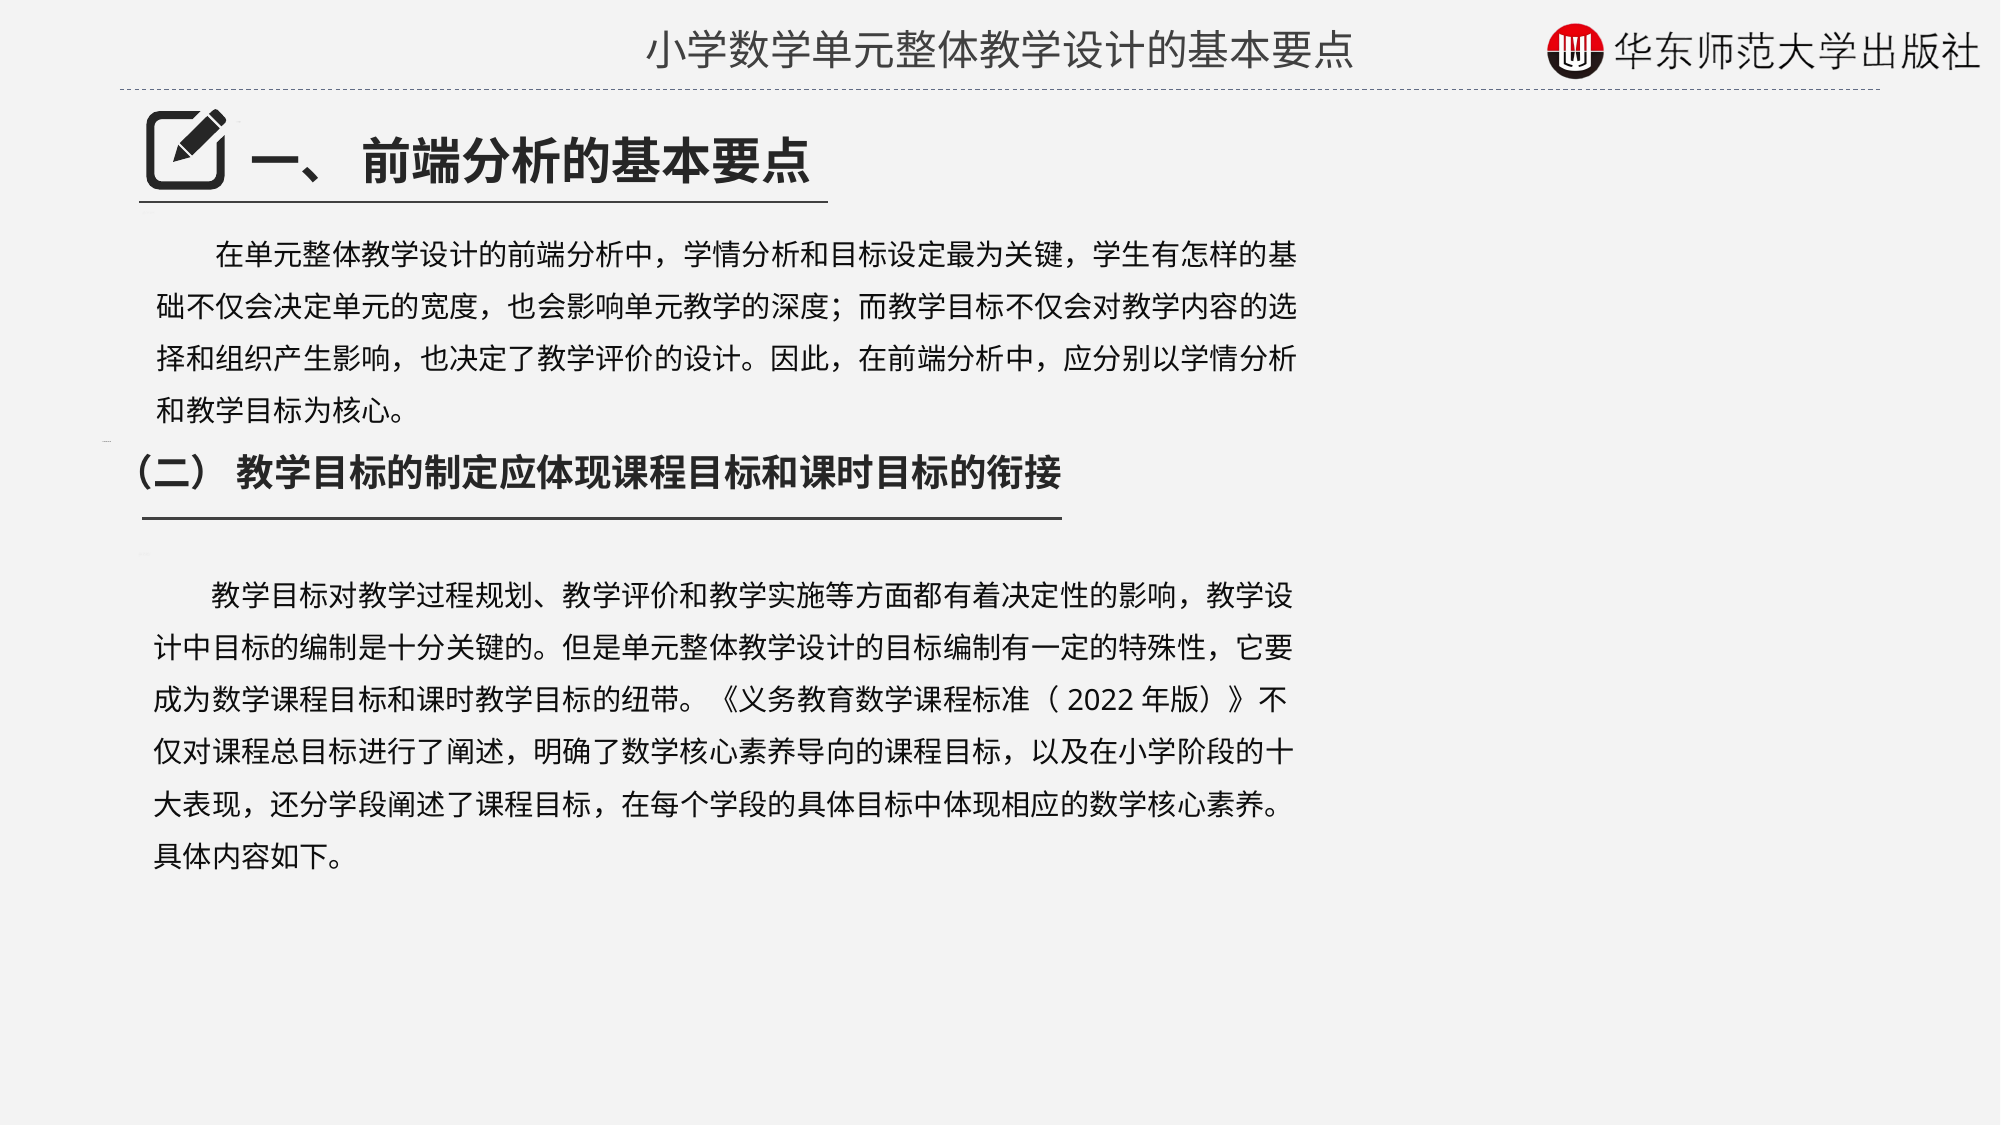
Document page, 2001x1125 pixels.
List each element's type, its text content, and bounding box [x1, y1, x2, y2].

text_box （二） 教学目标的制定应体现课程目标和课时目标的衔接 [101, 441, 1145, 502]
text_box 小学数学单元整体教学设计的基本要点 [619, 23, 1381, 74]
text_box [146, 111, 225, 190]
text_box 一、 前端分析的基本要点 [235, 121, 1336, 197]
text_box 在单元整体教学设计的前端分析中，学情分析和目标设定最为关键，学生有怎样的基础不仅会决定单元的宽度，也会影响单元教学的深度；而教学目标不仅会对教学内容的选择和组织产生影响，也决定了教学评价的设计。因此，在前端分析中，应分别以学情分析和教学目标为核心。 [142, 212, 1320, 436]
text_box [1536, 13, 1989, 83]
text_box [208, 109, 227, 127]
text_box 教学目标对教学过程规划、教学评价和教学实施等方面都有着决定性的影响，教学设计中目标的编制是十分关键的。但是单元整体教学设计的目标编制有一定的特殊性，它要成为数学课程目标和课时教学目标的纽带。《义务教育数学课程标准（2022年版）》不仅对课程总目标进行了阐述，明确了数学核心素养导向的课程目标，以及在小学阶段的十大表现，还分学段阐述了课程目标，在每个学段的具体目标中体现相应的数学核心素养。具体内容如下。 [138, 553, 1320, 881]
